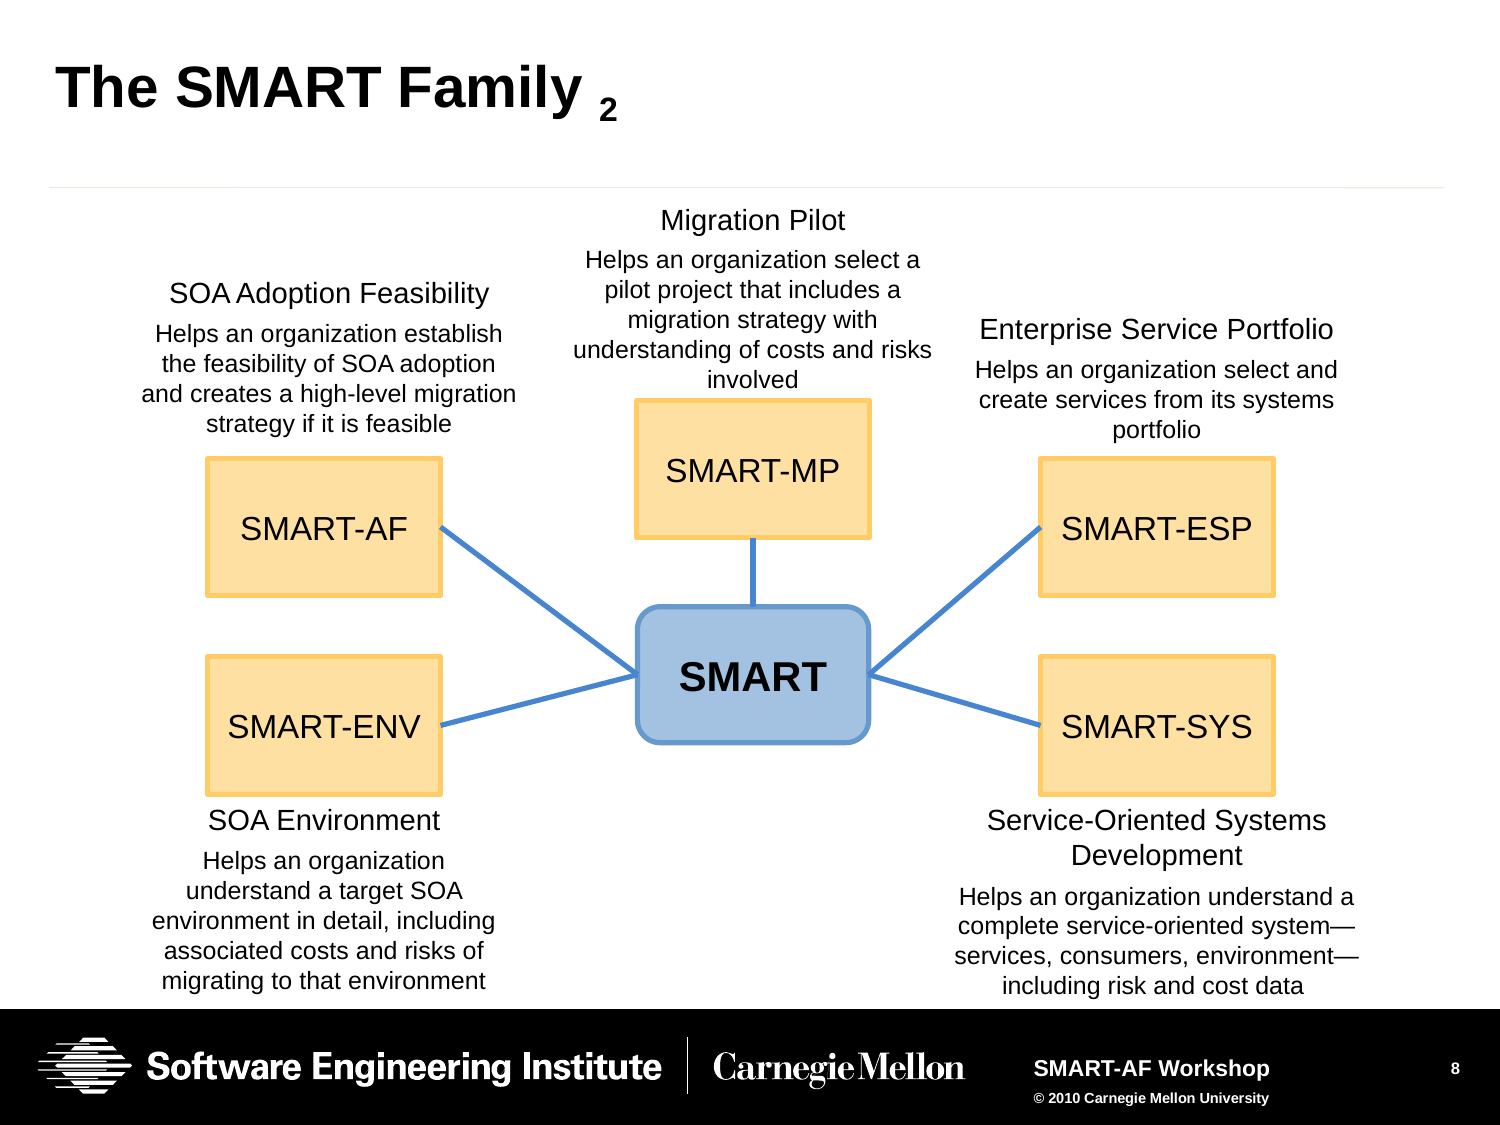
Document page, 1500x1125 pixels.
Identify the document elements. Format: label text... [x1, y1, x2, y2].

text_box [868, 526, 1041, 674]
title The SMART Family 2 [55, 49, 1451, 114]
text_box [440, 674, 638, 726]
text_box SMART-ESP [1040, 458, 1274, 596]
text_box Enterprise Service Portfolio Helps an organization select and create services from its systems portfolio [952, 302, 1362, 451]
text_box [868, 674, 1041, 726]
text_box SMART-MP [636, 402, 870, 538]
text_box SOA Adoption Feasibility Helps an organization establish the feasibility of SOA adoption and creates a high-level migration strategy if it is feasible [125, 267, 534, 445]
text_box SMART-ENV [207, 656, 441, 794]
text_box SMART-SYS [1040, 656, 1274, 794]
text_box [440, 526, 638, 674]
text_box Service-Oriented Systems Development Helps an organization understand a complete service-oriented system—services, consumers, environment—including risk and cost data [906, 794, 1408, 1008]
text_box SOA Environment Helps an organization understand a target SOA environment in detail, including associated costs and risks of migrating to that environment [129, 794, 519, 1002]
text_box SMART-AF [207, 458, 441, 596]
text_box Migration Pilot Helps an organization select a pilot project that includes a migration strategy with understanding of costs and risks involved [548, 193, 958, 402]
text_box SMART [640, 606, 866, 743]
